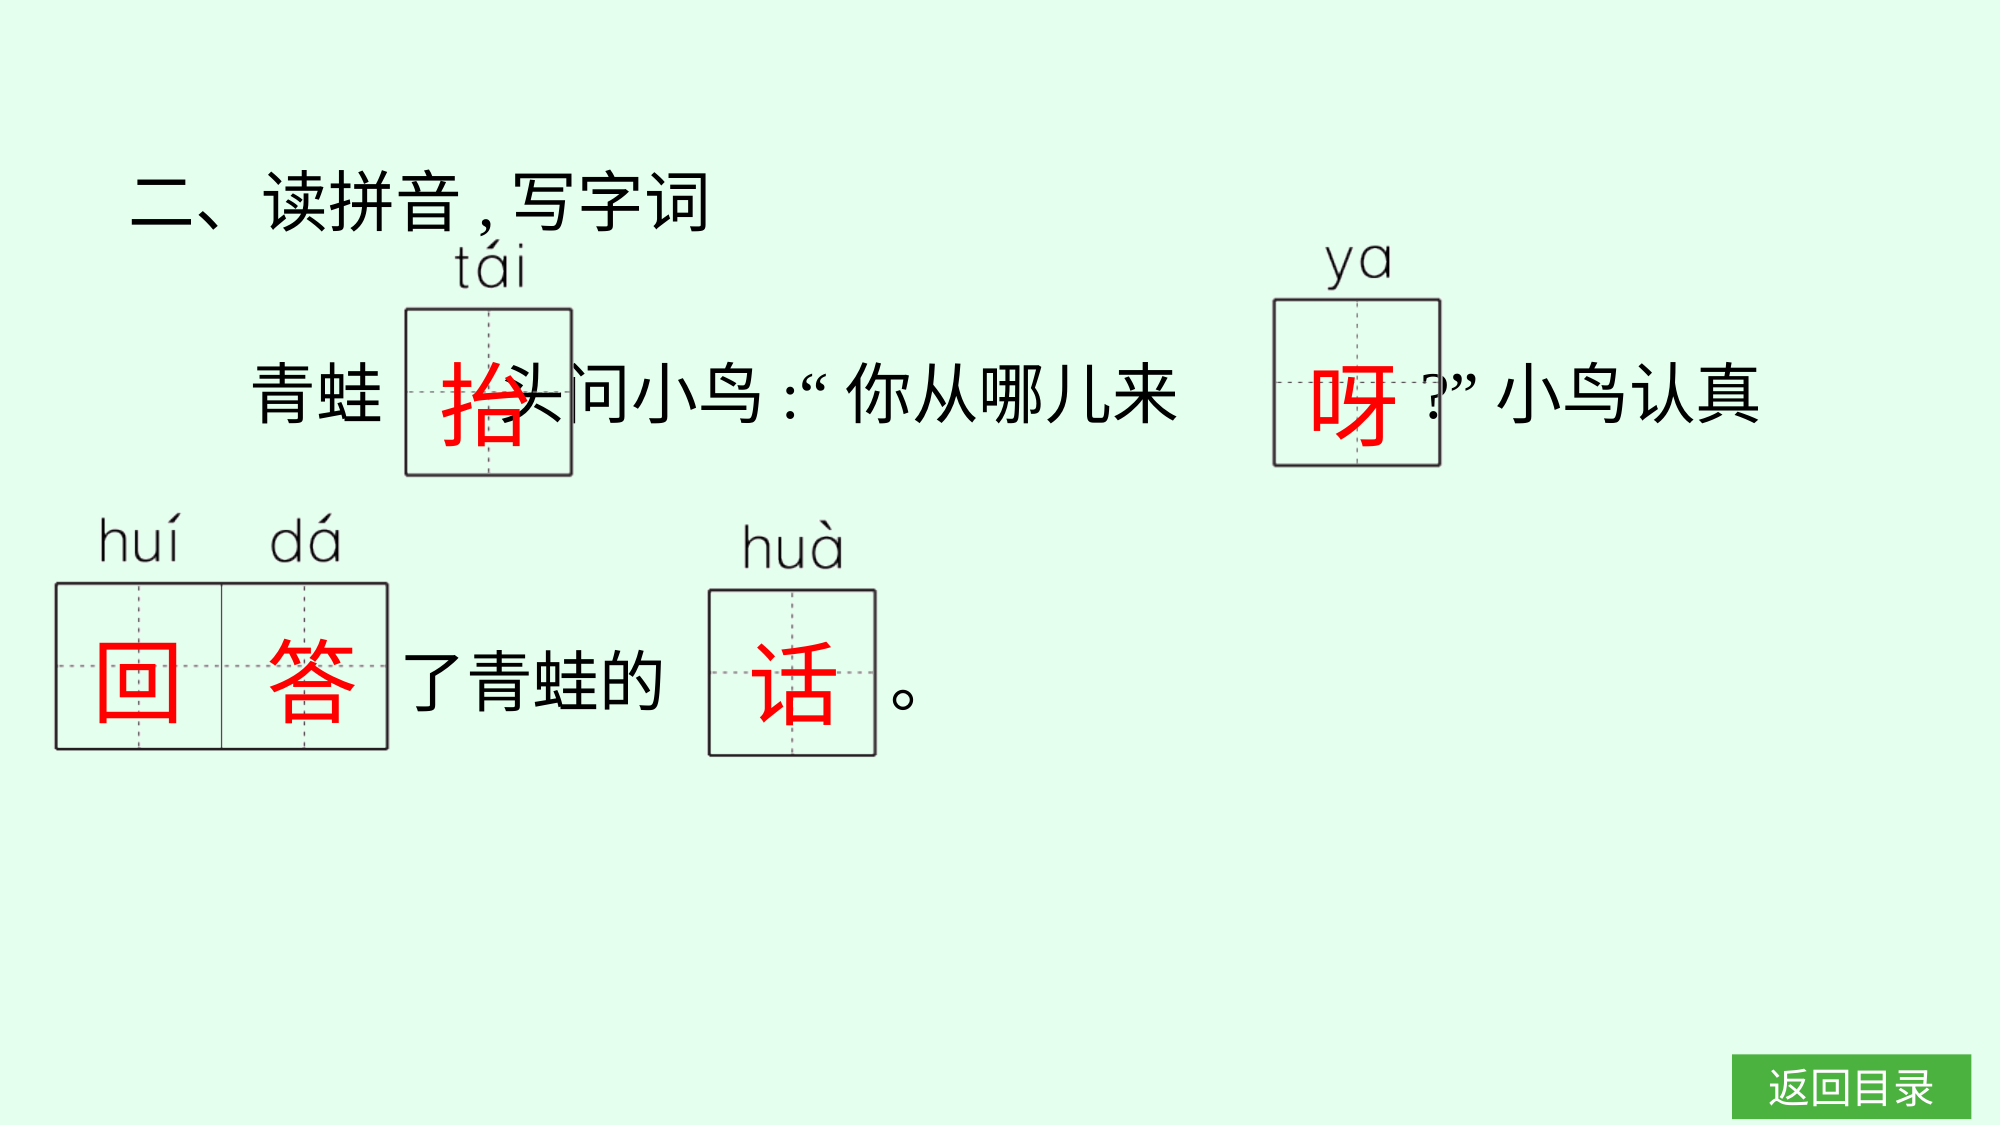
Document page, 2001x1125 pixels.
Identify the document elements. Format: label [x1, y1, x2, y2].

text_box [41, 136, 1887, 762]
